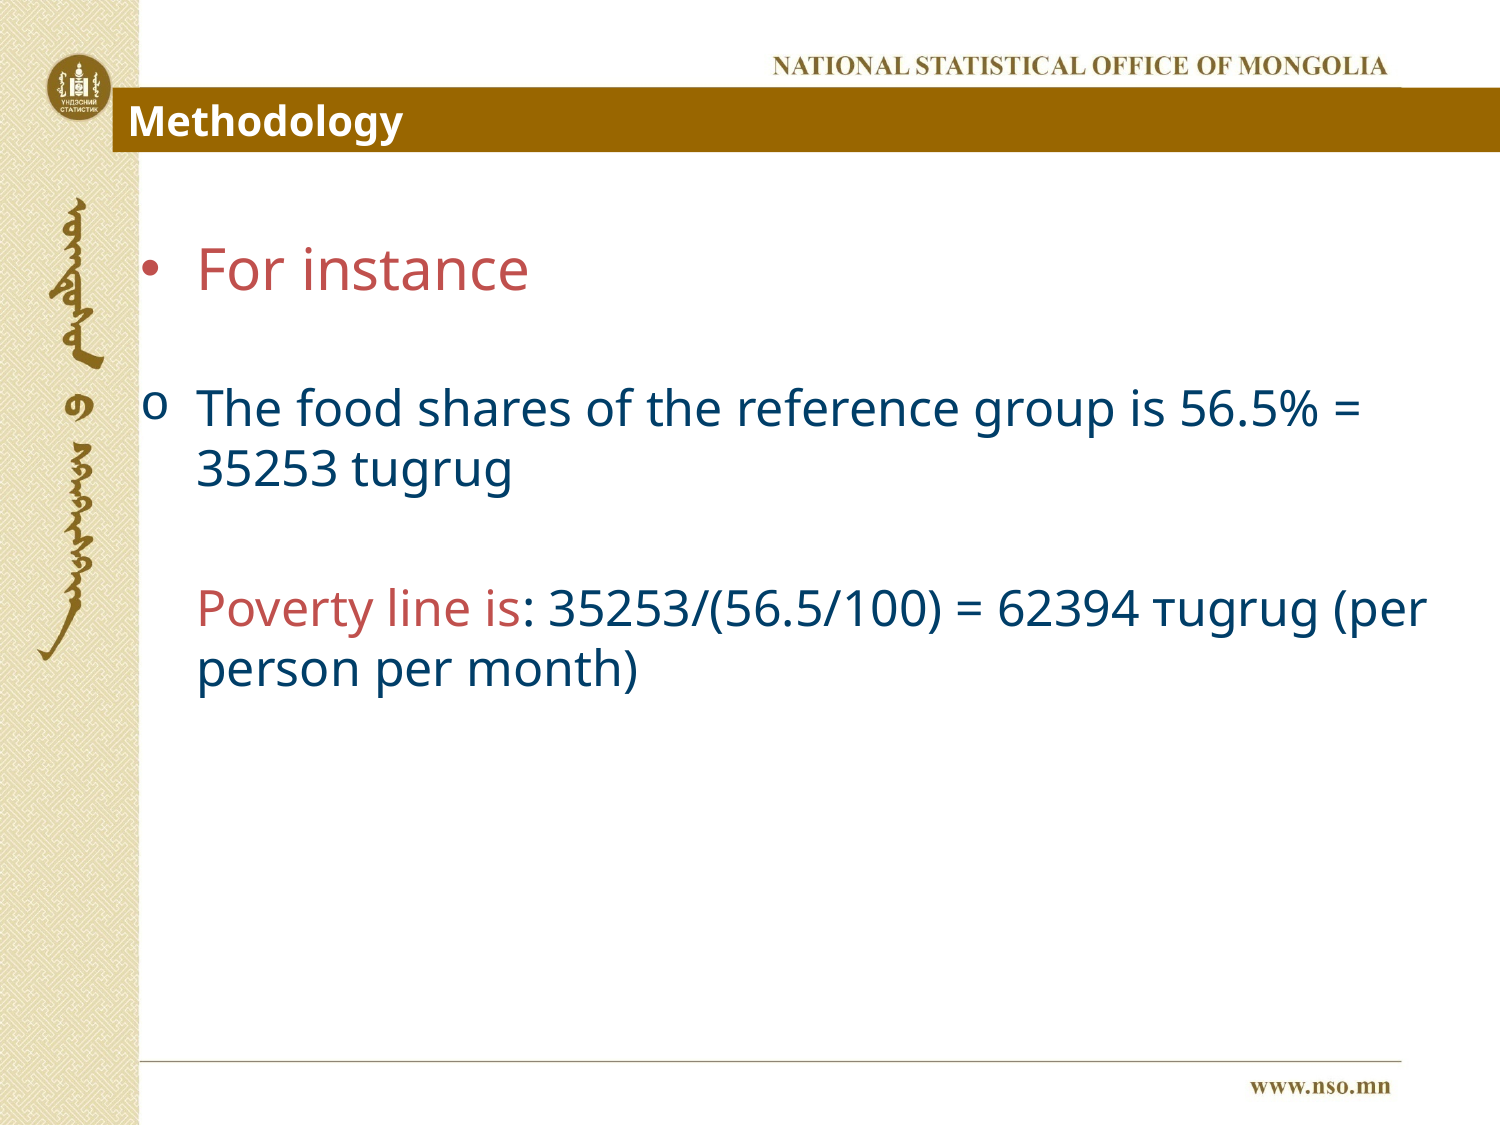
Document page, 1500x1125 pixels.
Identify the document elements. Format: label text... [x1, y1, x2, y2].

text_box For instance The food shares of the reference group is 56.5% = 35253 tugrug Poverty line is: 35253/(56.5/100) = 62394 тugrug (per person per month) [124, 224, 1475, 968]
picture [0, 0, 1500, 1125]
text_box Methodology [112, 87, 1500, 153]
